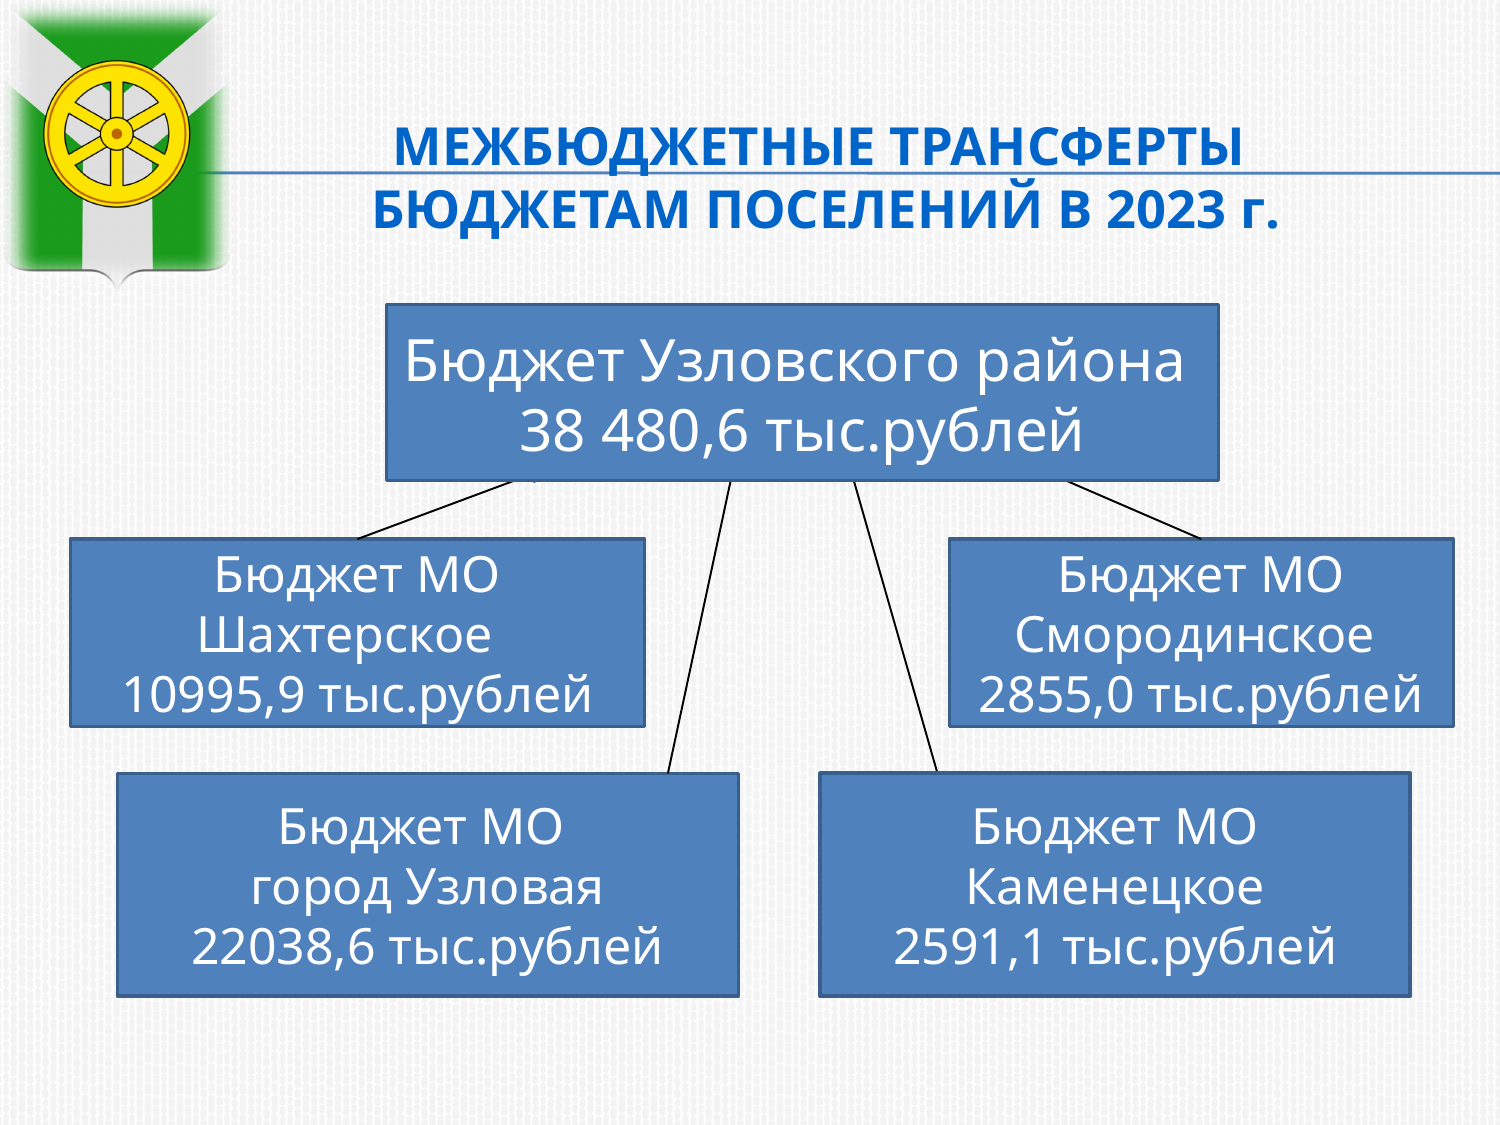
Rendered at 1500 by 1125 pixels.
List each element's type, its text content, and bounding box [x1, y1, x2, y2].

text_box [983, 444, 1202, 540]
text_box Бюджет МО Смородинское 2855,0 тыс.рублей [948, 537, 1455, 728]
text_box Бюджет МО город Узловая 22038,6 тыс.рублей [116, 772, 740, 998]
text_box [726, 561, 1056, 657]
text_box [356, 444, 610, 540]
text_box Бюджет Узловского района 38 480,6 тыс.рублей [385, 303, 1220, 482]
title Межбюджетные трансферты бюджетам поселений в 2023 г. [316, 82, 1336, 270]
text_box Бюджет МО Шахтерское 10995,9 тыс.рублей [69, 537, 646, 728]
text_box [538, 573, 717, 645]
text_box Бюджет МО Каменецкое 2591,1 тыс.рублей [819, 772, 1412, 998]
picture [0, 0, 235, 294]
